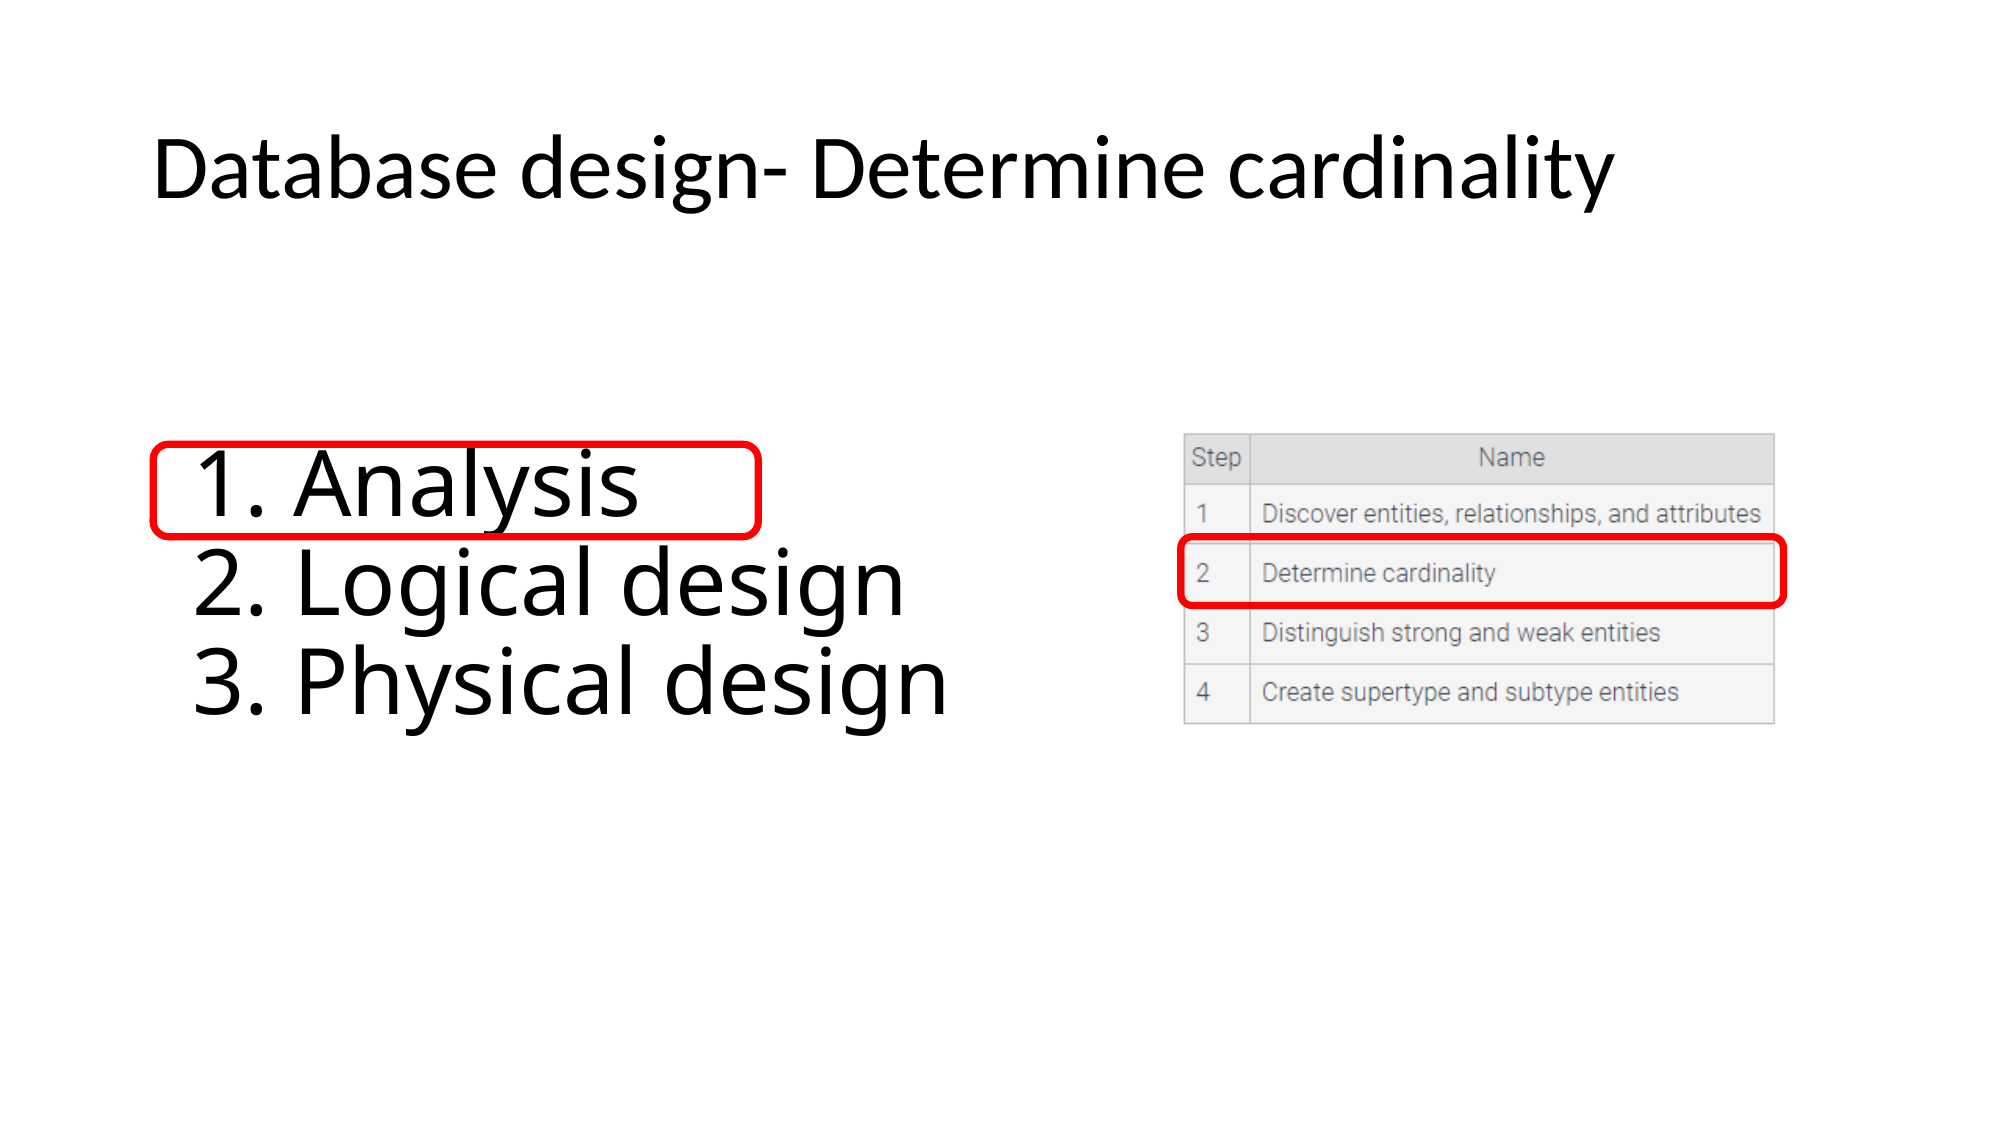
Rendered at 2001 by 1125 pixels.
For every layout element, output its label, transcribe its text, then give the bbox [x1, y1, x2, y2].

text_box [152, 443, 760, 538]
picture [1162, 410, 1808, 735]
text_box 1. Analysis 2. Logical design 3. Physical design [177, 306, 1018, 767]
title Database design- Determine cardinality [137, 59, 1863, 278]
